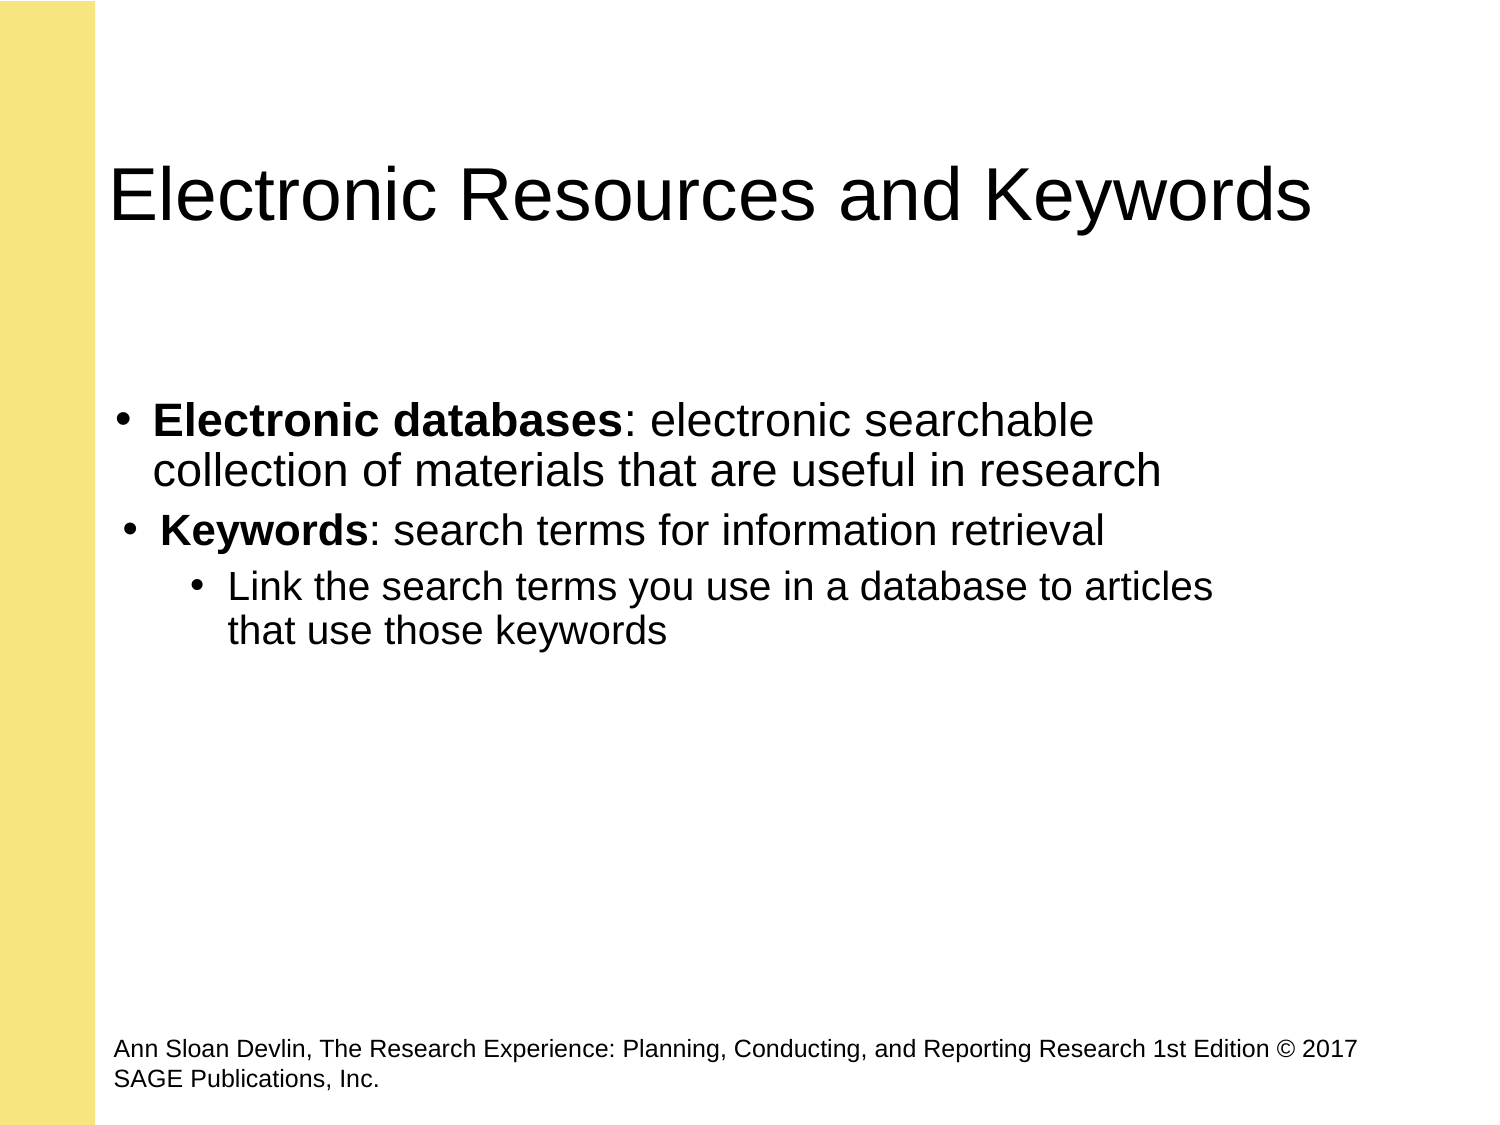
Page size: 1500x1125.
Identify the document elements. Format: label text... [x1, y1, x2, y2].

title Electronic Resources and Keywords [93, 140, 1388, 252]
list Electronic databases: electronic searchable collection of materials that are useful in research Keywords: search terms for information retrieval Link the search terms you use in a database to articles that use those keywords [100, 387, 1253, 723]
picture [0, 1, 96, 1125]
